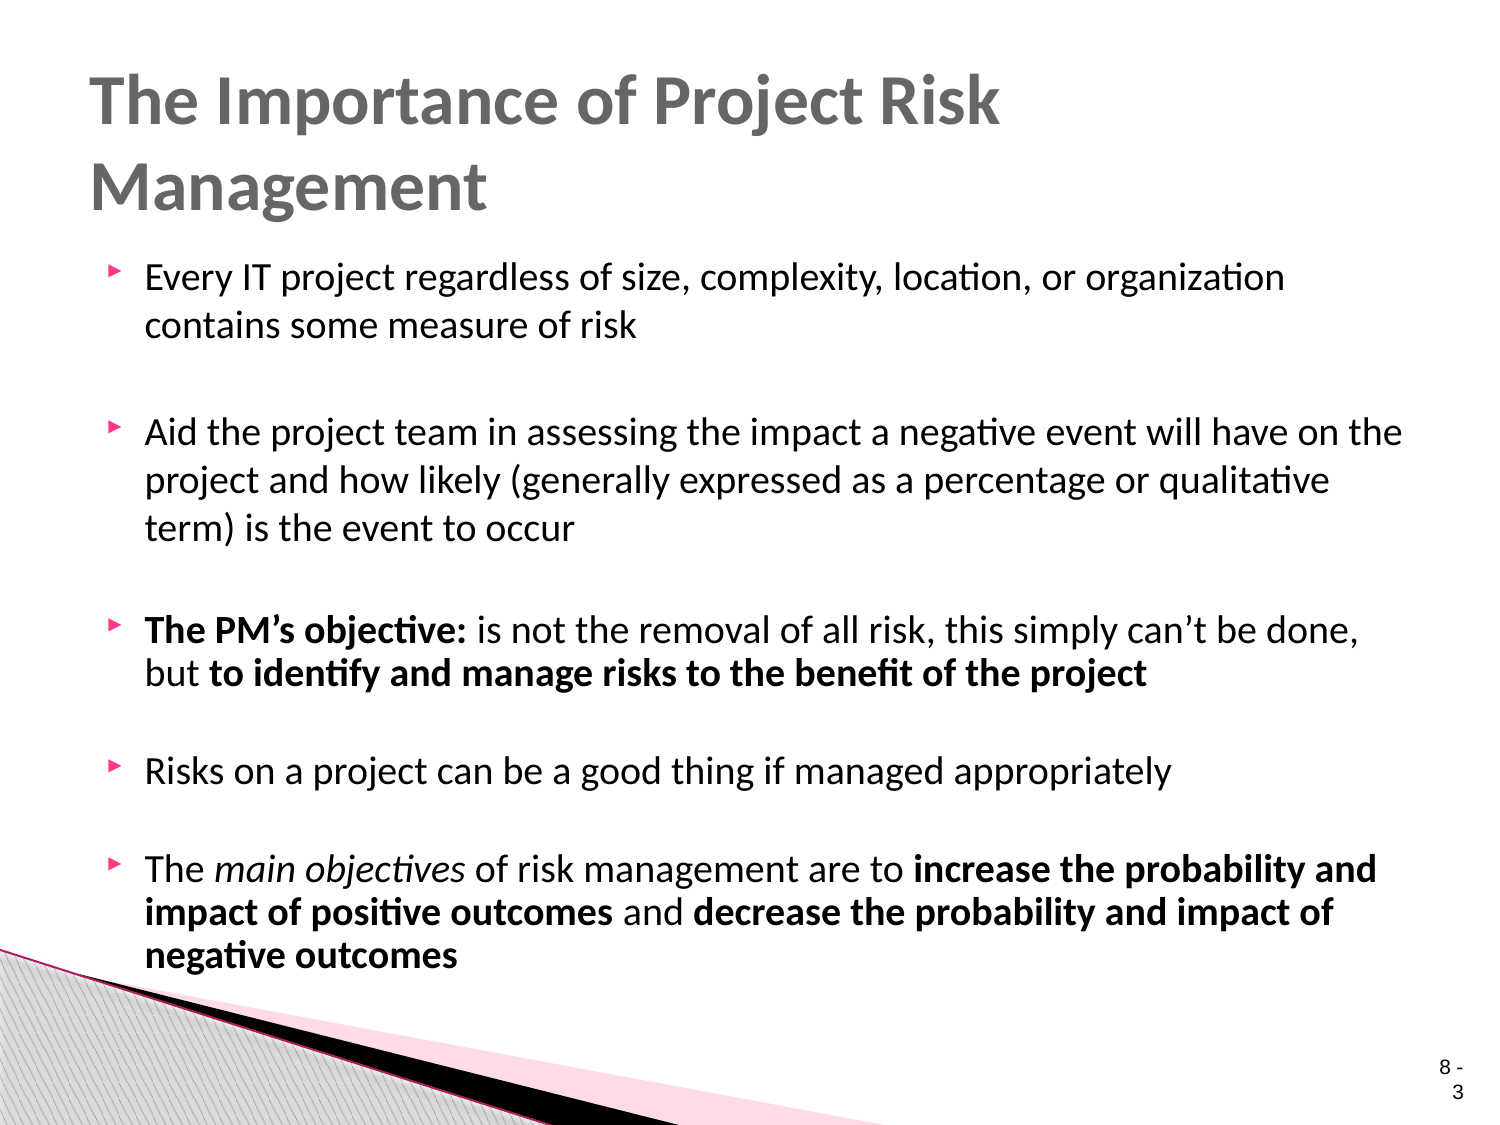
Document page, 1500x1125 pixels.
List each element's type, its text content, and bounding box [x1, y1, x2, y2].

list Every IT project regardless of size, complexity, location, or organization contains some measure of risk Aid the project team in assessing the impact a negative event will have on the project and how likely (generally expressed as a percentage or qualitative term) is the event to occur The PM’s objective: is not the removal of all risk, this simply can’t be done, but to identify and manage risks to the benefit of the project Risks on a project can be a good thing if managed appropriately The main objectives of risk management are to increase the probability and impact of positive outcomes and decrease the probability and impact of negative outcomes [75, 243, 1425, 986]
title The Importance of Project Risk Management [75, 45, 1425, 233]
slide_number 8 - 3 [1418, 1051, 1479, 1112]
